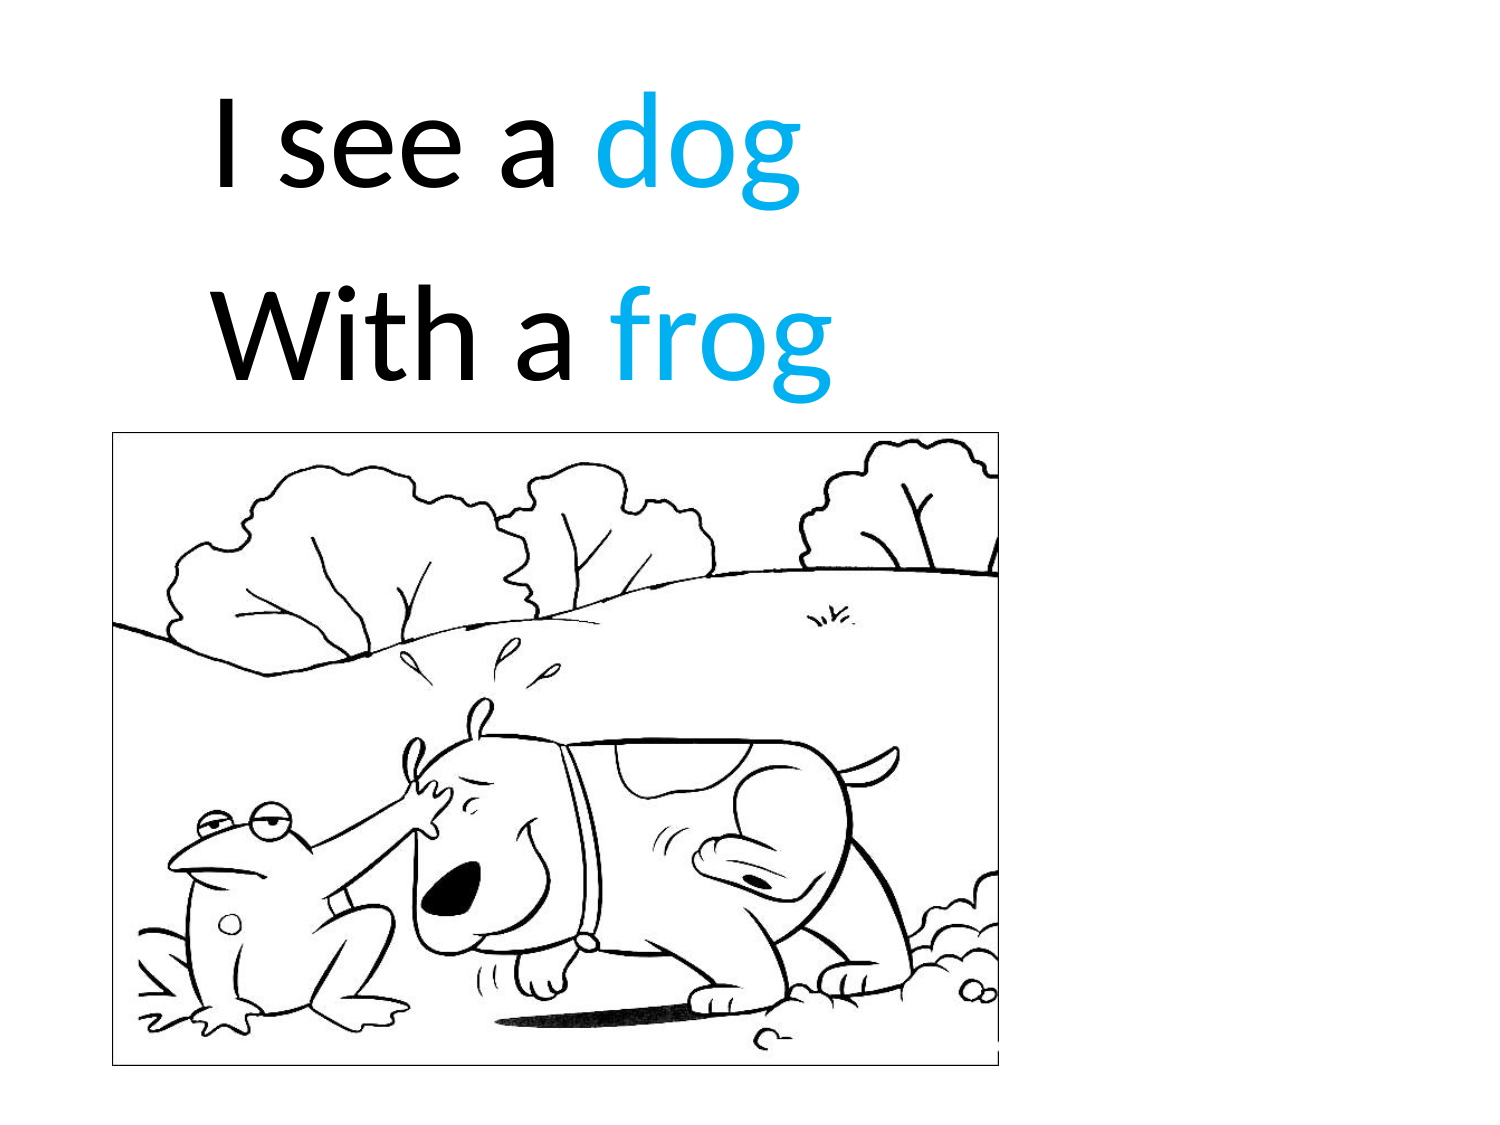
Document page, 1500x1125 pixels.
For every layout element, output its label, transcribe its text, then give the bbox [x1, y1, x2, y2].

text_box I see a dog With a frog [194, 42, 1093, 249]
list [112, 432, 999, 1066]
